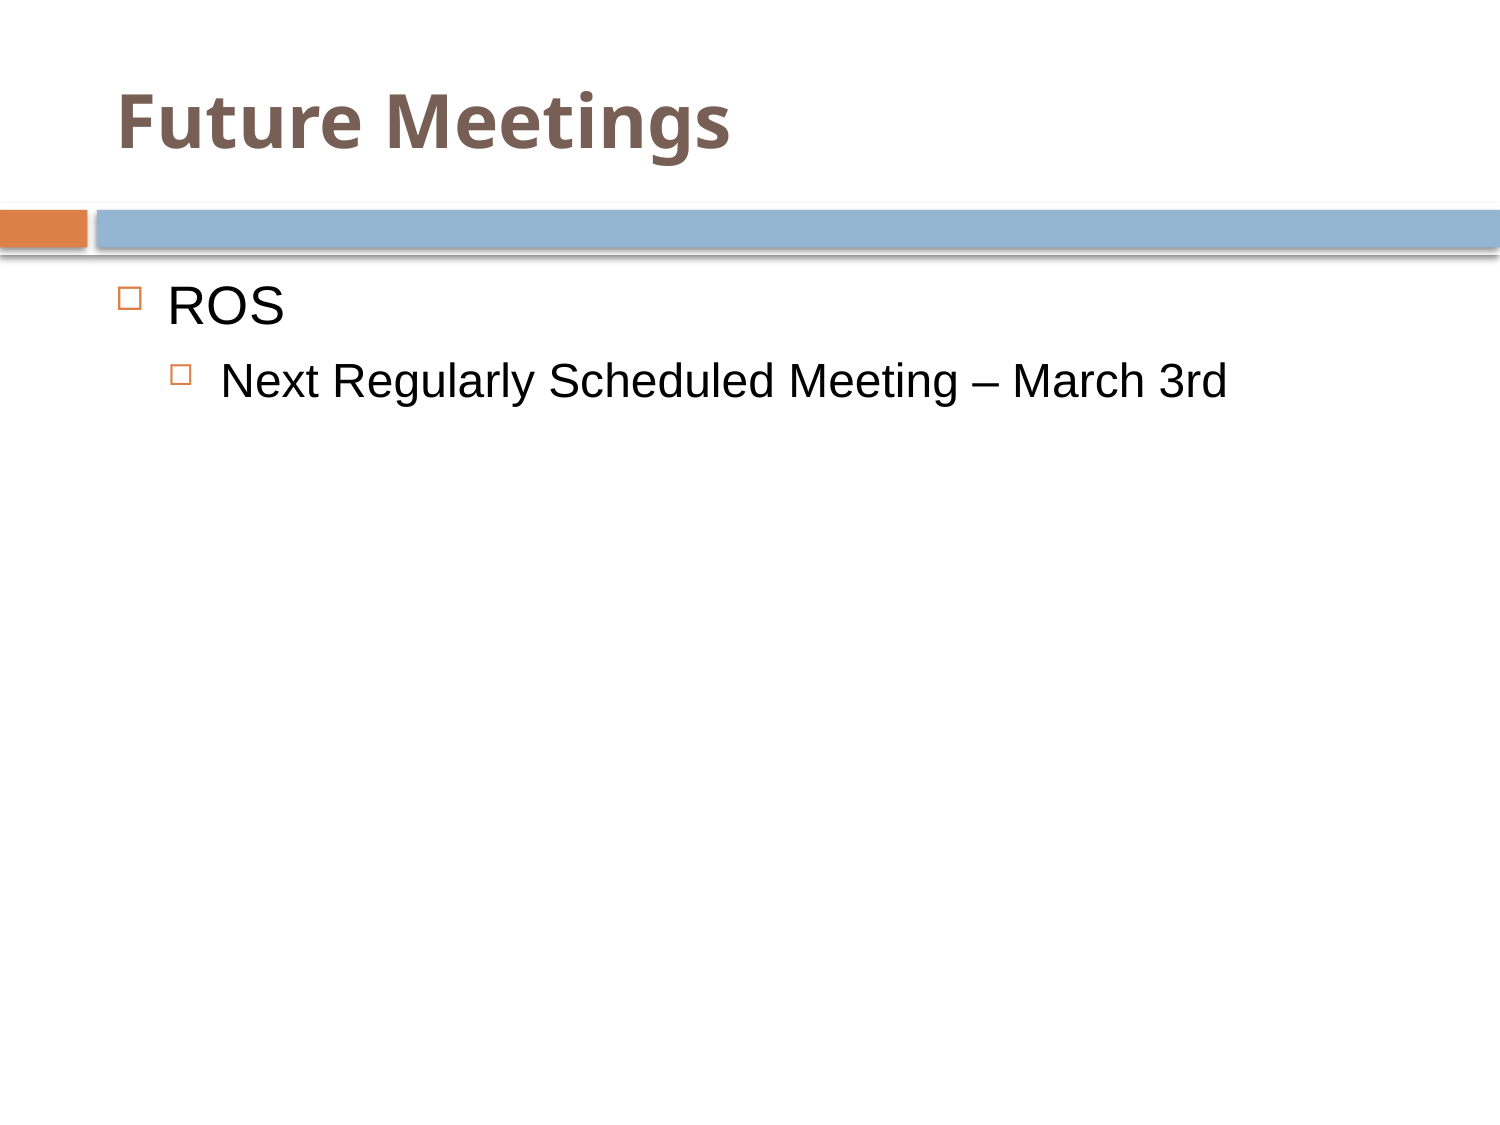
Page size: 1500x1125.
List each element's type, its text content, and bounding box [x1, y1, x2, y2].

list ROS Next Regularly Scheduled Meeting – March 3rd [100, 262, 1439, 1001]
title Future Meetings [100, 37, 1439, 201]
